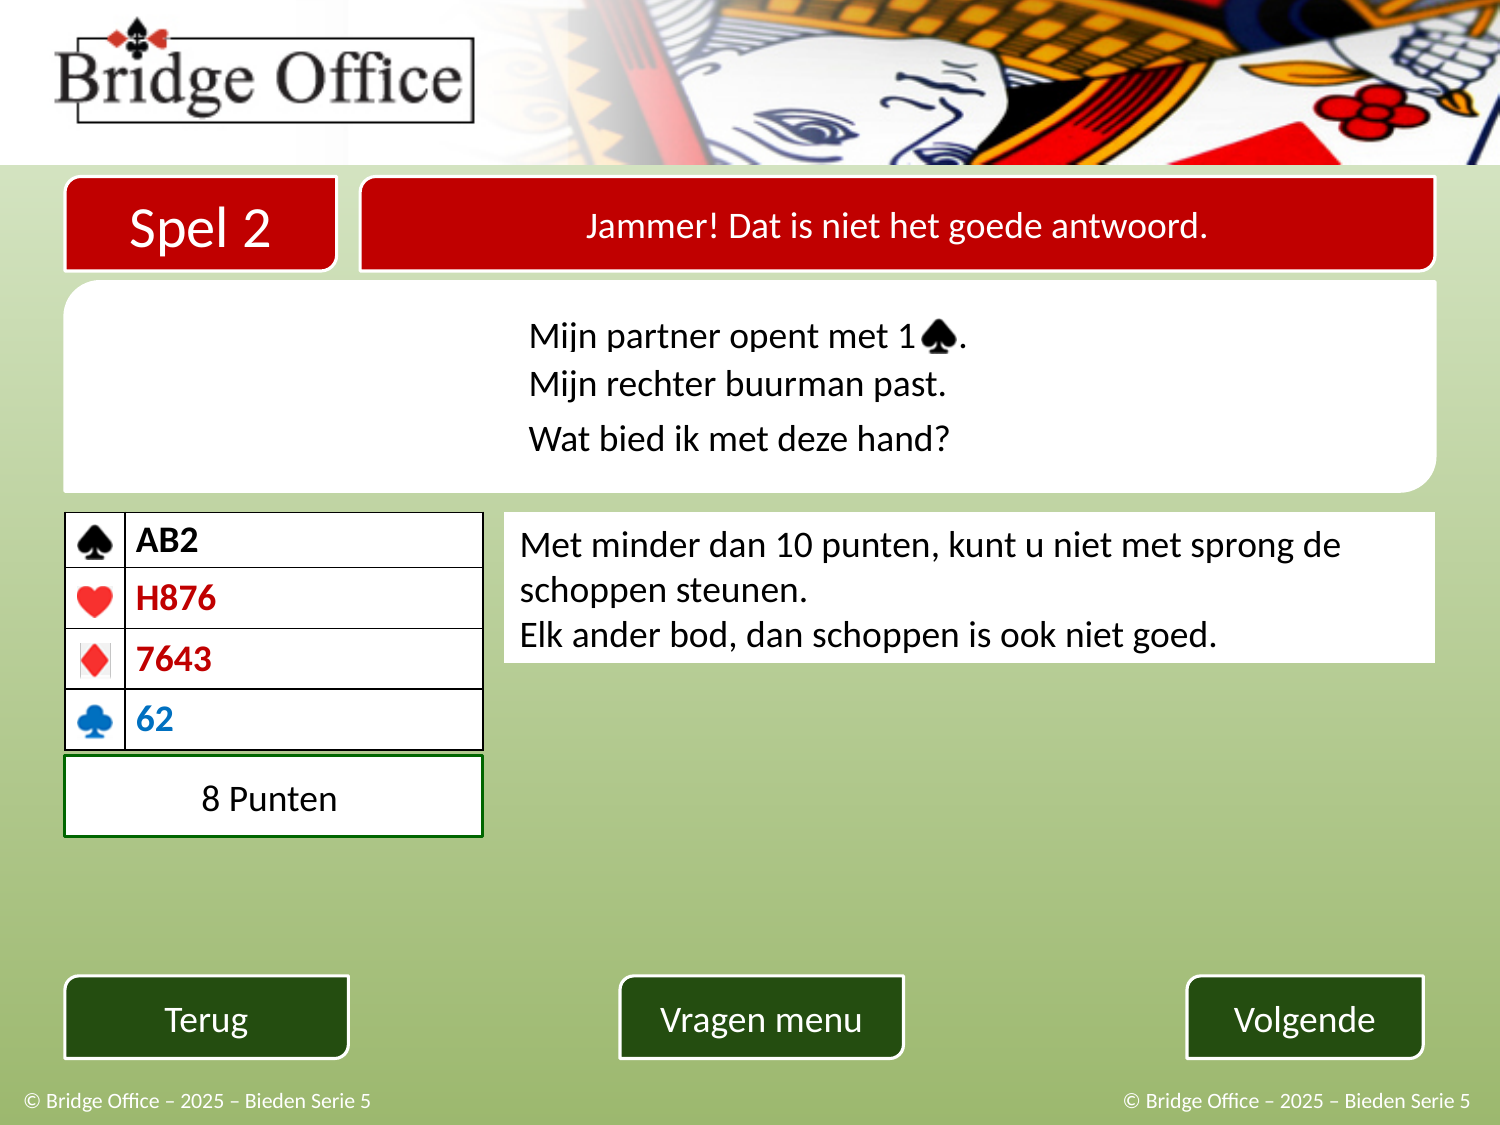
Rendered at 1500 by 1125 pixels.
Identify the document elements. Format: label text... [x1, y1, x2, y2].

text_box Spel 2 [63, 179, 339, 273]
picture [0, 0, 1500, 166]
picture [77, 703, 114, 740]
text_box Terug [63, 974, 350, 1061]
text_box [63, 280, 1437, 493]
text_box 8 Punten [63, 754, 484, 838]
table_cell [66, 690, 124, 749]
table_cell 62 [126, 690, 482, 749]
text_box Vragen menu [618, 974, 906, 1061]
text_box Wat bied ik met deze hand? [513, 406, 987, 467]
text_box Met minder dan 10 punten, kunt u niet met sprong de schoppen steunen. Elk ander bod, dan schoppen is ook niet goed. [504, 512, 1435, 663]
table_header [66, 513, 124, 567]
table_cell H876 [126, 568, 482, 628]
text_box Mijn rechter buurman past. [513, 352, 987, 406]
picture [920, 318, 957, 354]
text_box Mijn partner opent met 1 . [513, 303, 1022, 364]
text_box © Bridge Office – 2025 – Bieden Serie 5 [1107, 1079, 1500, 1121]
table_header AB2 [126, 513, 482, 567]
text_box Jammer! Dat is niet het goede antwoord. [358, 179, 1437, 273]
table_cell [66, 629, 124, 688]
text_box Volgende [1185, 974, 1425, 1061]
table_cell 7643 [126, 629, 482, 688]
picture [77, 524, 114, 561]
picture [77, 643, 114, 679]
picture [77, 585, 114, 618]
table_cell [66, 568, 124, 628]
text_box © Bridge Office – 2025 – Bieden Serie 5 [8, 1079, 393, 1121]
